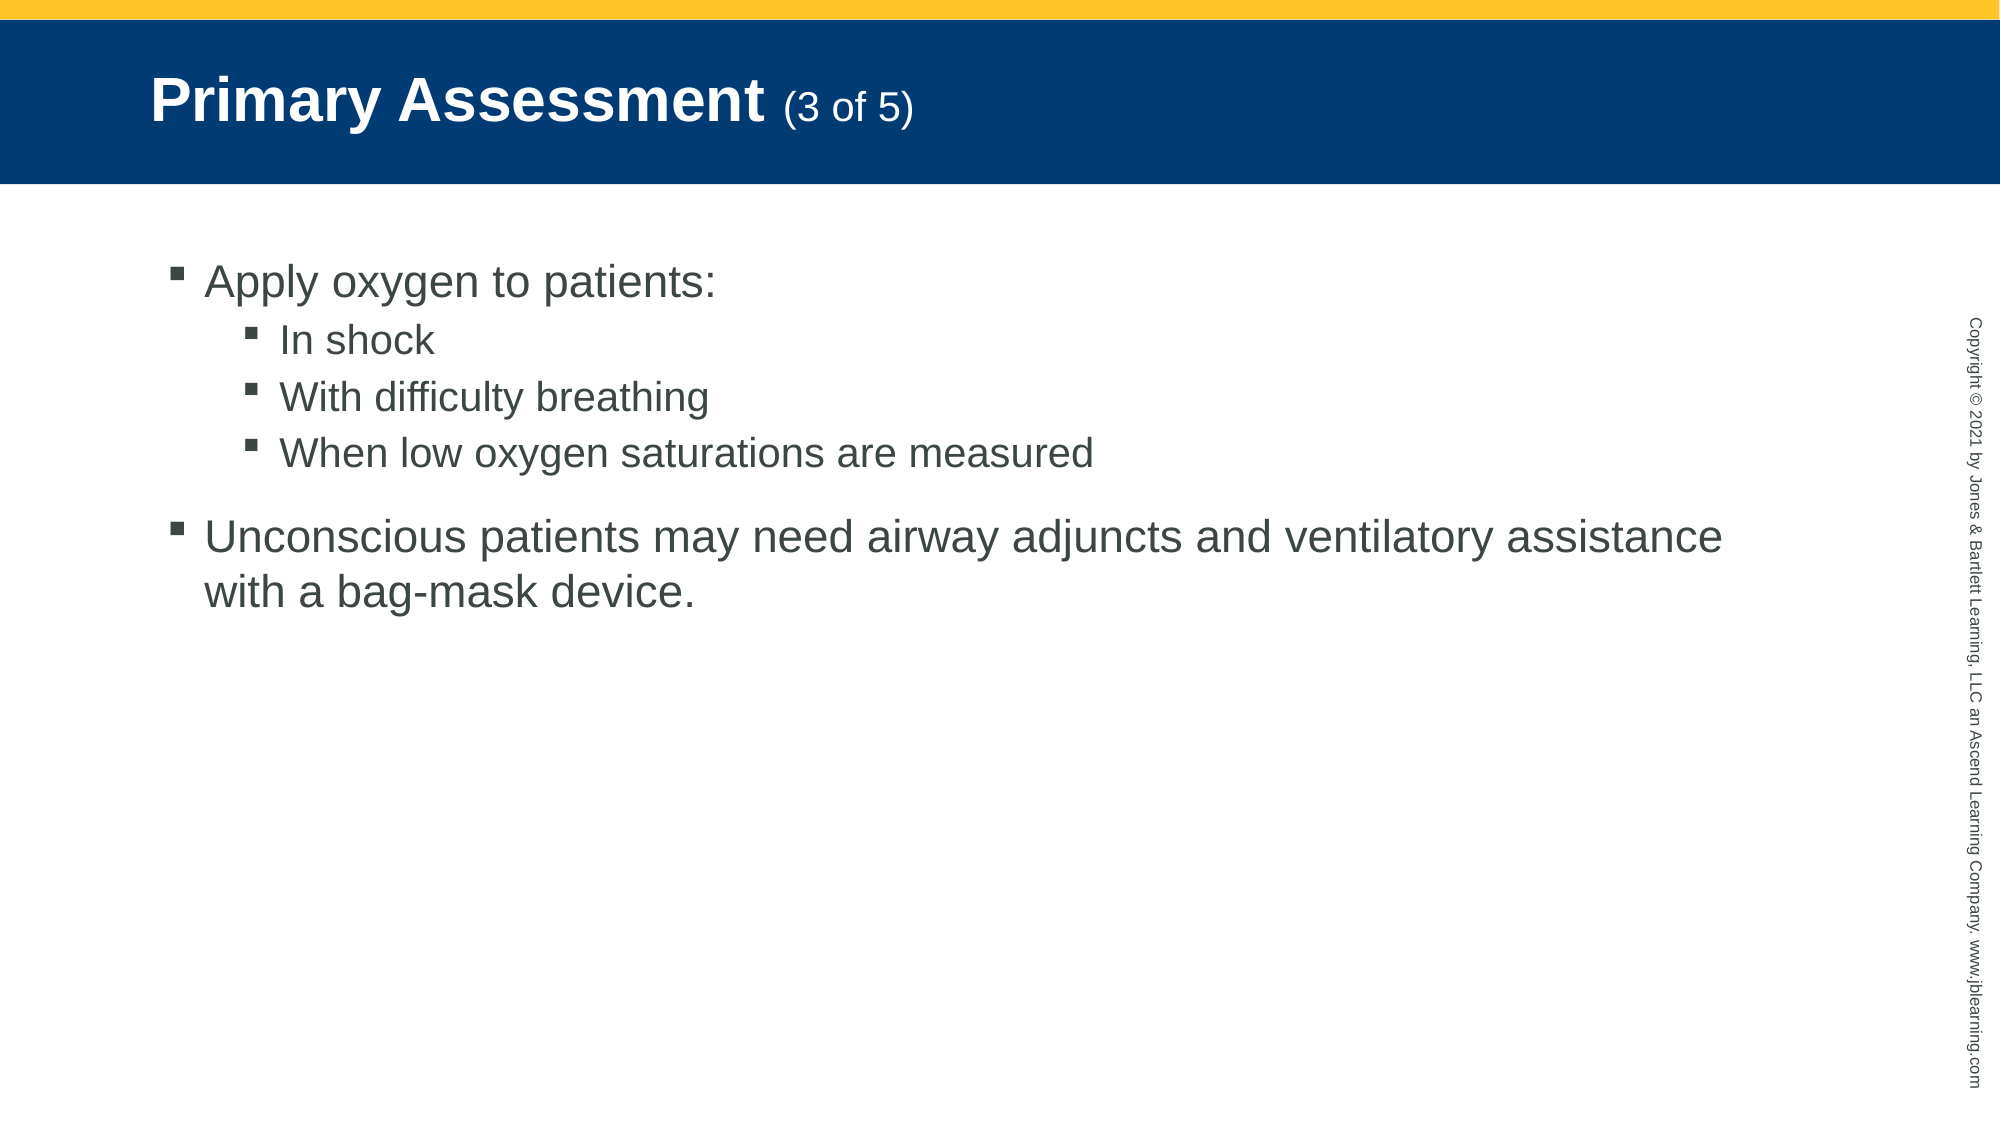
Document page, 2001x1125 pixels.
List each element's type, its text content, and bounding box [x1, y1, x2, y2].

list Apply oxygen to patients: In shock With difficulty breathing When low oxygen saturations are measured Unconscious patients may need airway adjuncts and ventilatory assistance with a bag-mask device. [151, 244, 1840, 1016]
title Primary Assessment (3 of 5) [0, 19, 2000, 185]
